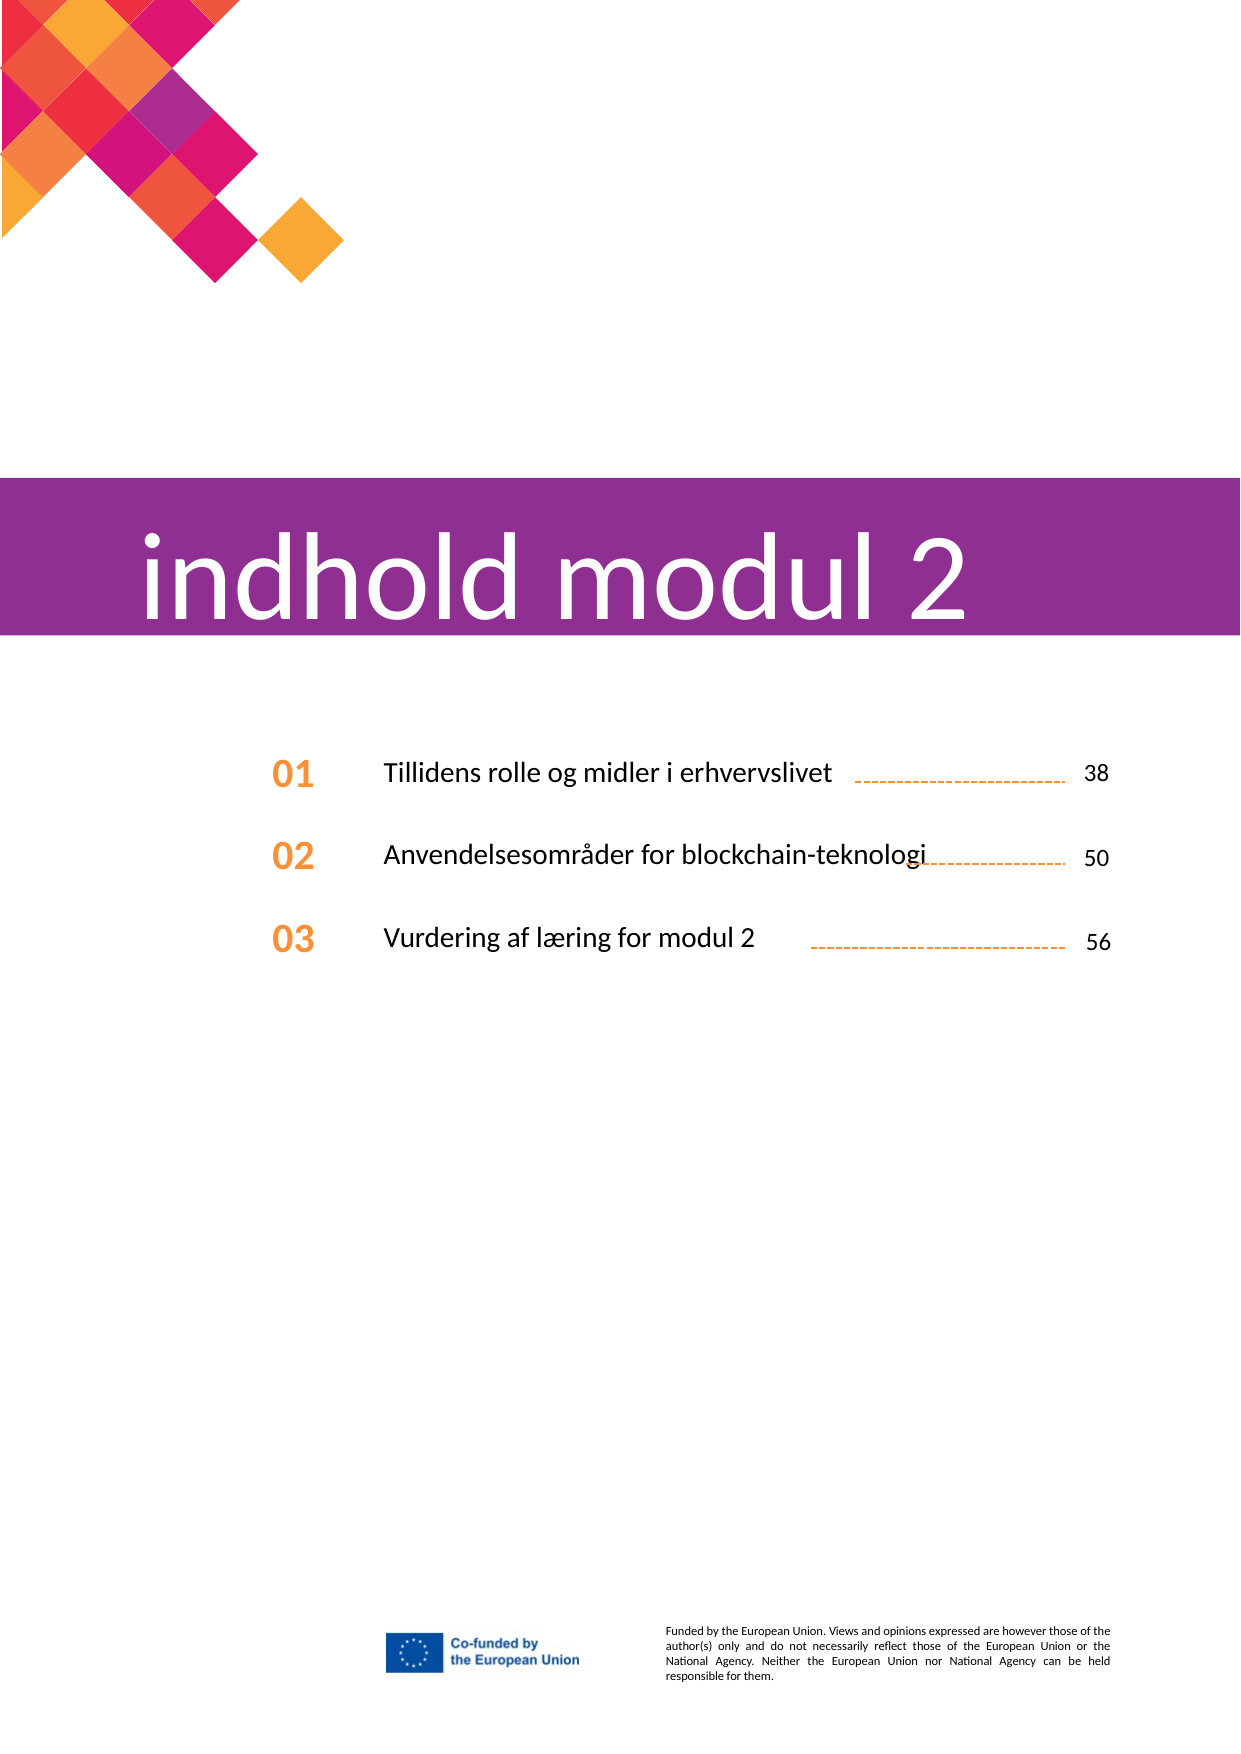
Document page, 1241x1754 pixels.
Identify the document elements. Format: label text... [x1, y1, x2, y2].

picture [386, 1630, 581, 1676]
text_box indhold modul 2 [123, 486, 1175, 647]
list Anvendelsesområder for blockchain-teknologi [368, 824, 951, 882]
text_box 38 [1050, 742, 1125, 800]
list 01 [240, 742, 347, 800]
text_box 50 [1050, 828, 1125, 886]
list Vurdering af læring for modul 2 [368, 906, 951, 965]
text_box 56 [1051, 912, 1127, 970]
list 02 [240, 824, 347, 882]
list 03 [240, 906, 347, 965]
list Tillidens rolle og midler i erhvervslivet [368, 742, 1021, 800]
